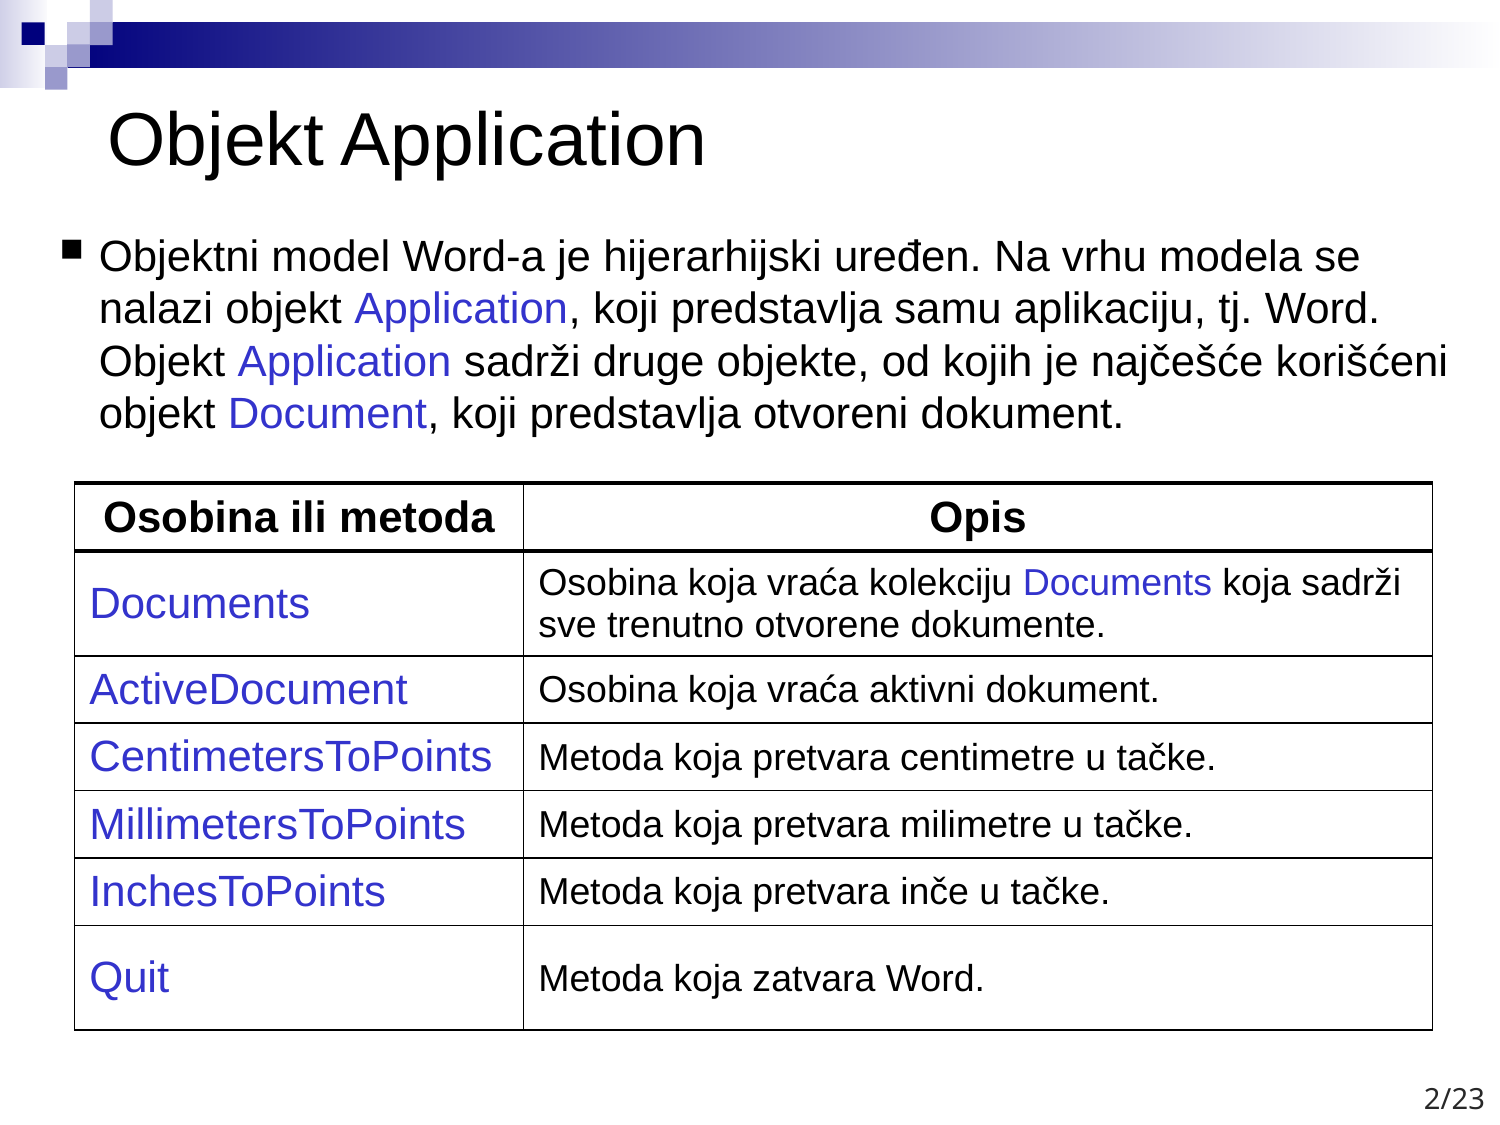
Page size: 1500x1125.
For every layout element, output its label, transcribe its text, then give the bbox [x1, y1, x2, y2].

table_cell Osobina koja vraća kolekciju Documents koja sadrži sve trenutno otvorene dokumente. [524, 553, 1432, 655]
table_cell Osobina koja vraća aktivni dokument. [524, 657, 1432, 722]
list Objektni model Word-a je hijerarhijski uređen. Na vrhu modela se nalazi objekt Application, koji predstavlja samu aplikaciju, tj. Word. Objekt Application sadrži druge objekte, od kojih je najčešće korišćeni objekt Document, koji predstavlja otvoreni dokument. [50, 220, 1459, 433]
table_cell Metoda koja pretvara milimetre u tačke. [524, 791, 1432, 857]
table_header Opis [524, 485, 1432, 549]
table_cell Documents [75, 553, 523, 655]
table_cell Metoda koja pretvara inče u tačke. [524, 859, 1432, 925]
table_cell MillimetersToPoints [75, 791, 523, 857]
table_cell Metoda koja pretvara centimetre u tačke. [524, 724, 1432, 790]
table_cell Quit [75, 926, 523, 1029]
table_cell ActiveDocument [75, 657, 523, 722]
title Objekt Application [92, 75, 750, 197]
table_header Osobina ili metoda [75, 485, 523, 549]
table_cell Metoda koja zatvara Word. [524, 926, 1432, 1029]
text_box 2/23 [1374, 1072, 1500, 1123]
table_cell CentimetersToPoints [75, 724, 523, 790]
table_cell InchesToPoints [75, 859, 523, 925]
